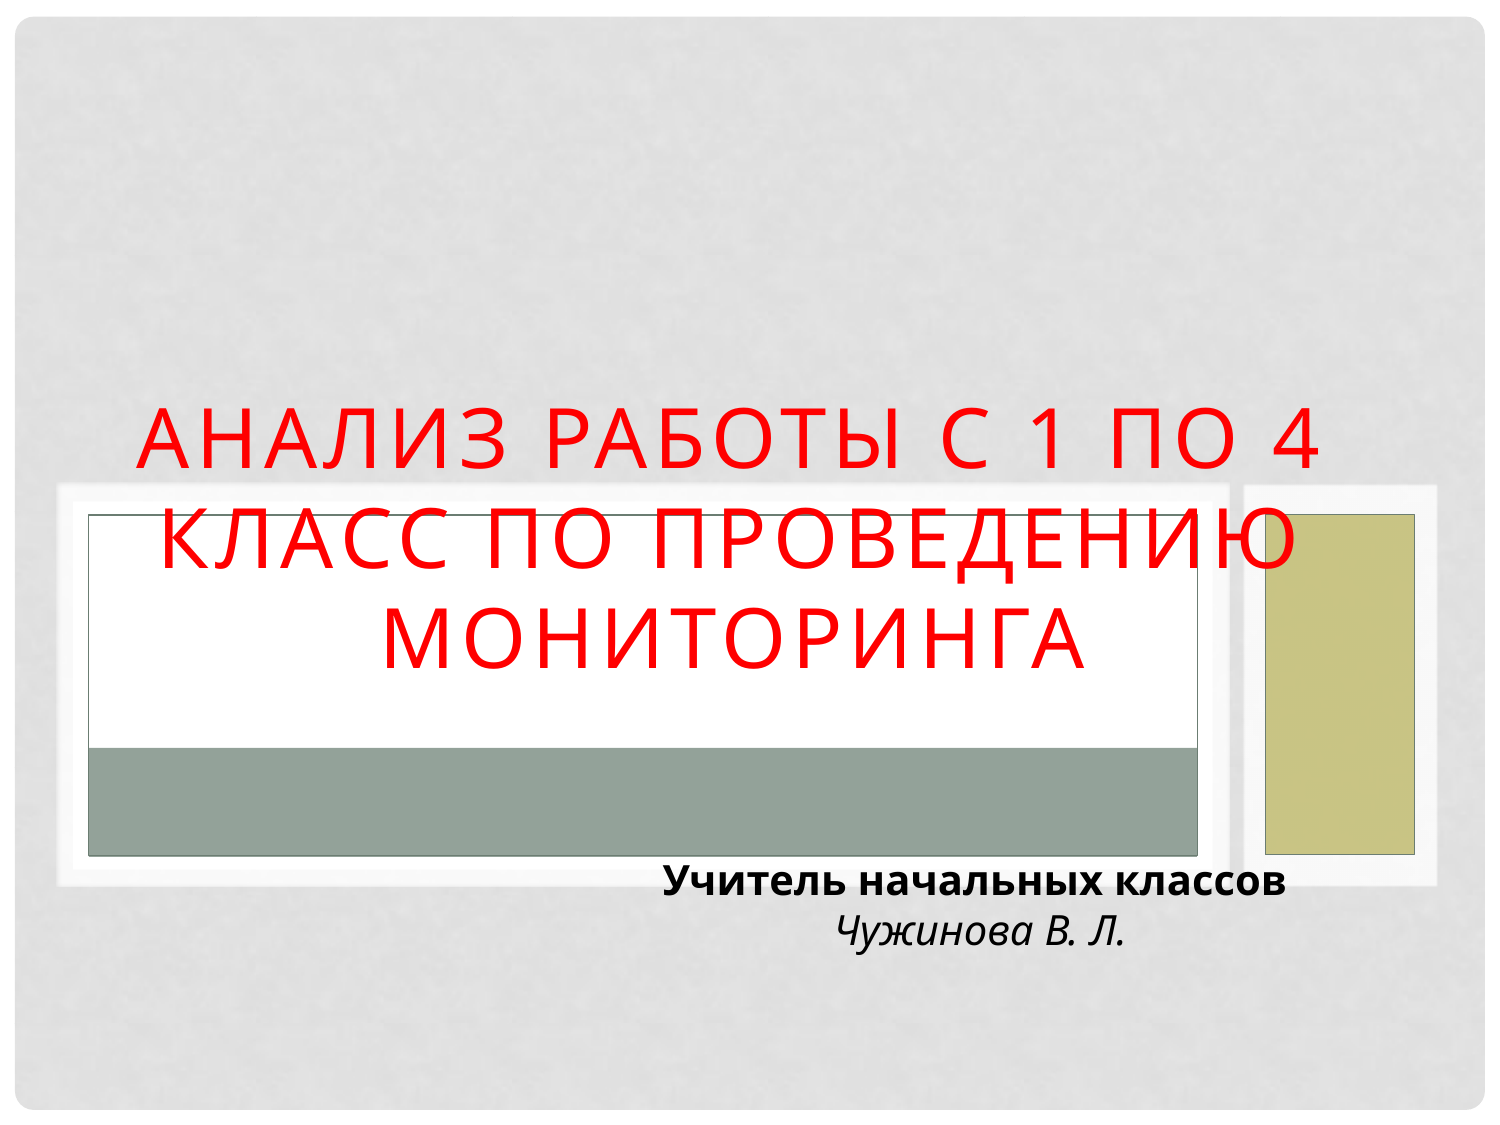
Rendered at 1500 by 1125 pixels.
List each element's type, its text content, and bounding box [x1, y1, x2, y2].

subtitle Учитель начальных классов Чужинова В. Л. [596, 846, 1365, 921]
title Анализ работы с 1 по 4 класс по проведению мониторинга [112, 326, 1353, 693]
